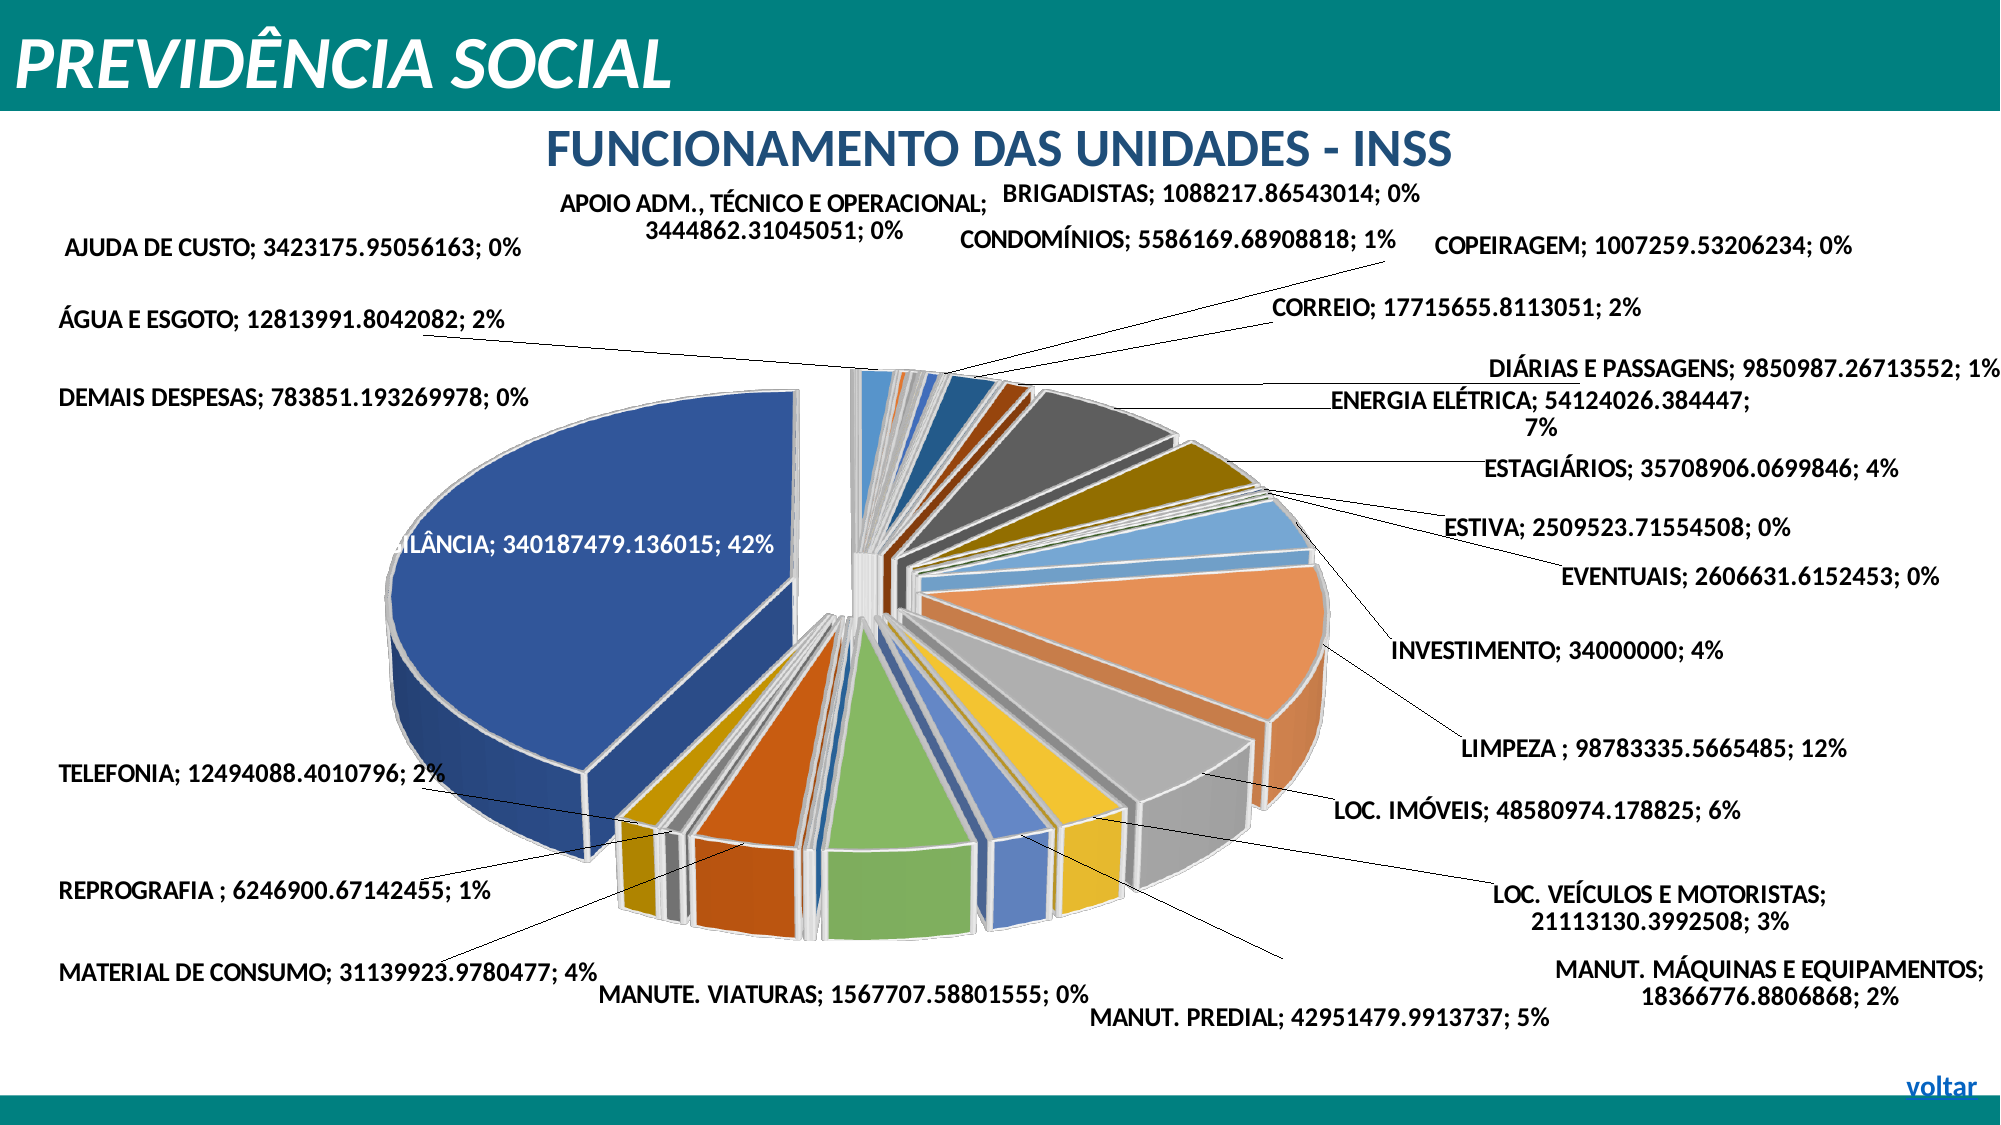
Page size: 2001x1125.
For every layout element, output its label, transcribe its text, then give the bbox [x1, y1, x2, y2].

chart [0, 155, 2000, 1052]
text_box voltar [1891, 1059, 2000, 1110]
text_box PREVIDÊNCIA SOCIAL [0, 0, 2000, 111]
title FUNCIONAMENTO DAS UNIDADES - INSS [140, 112, 1860, 155]
text_box [0, 1095, 2000, 1125]
